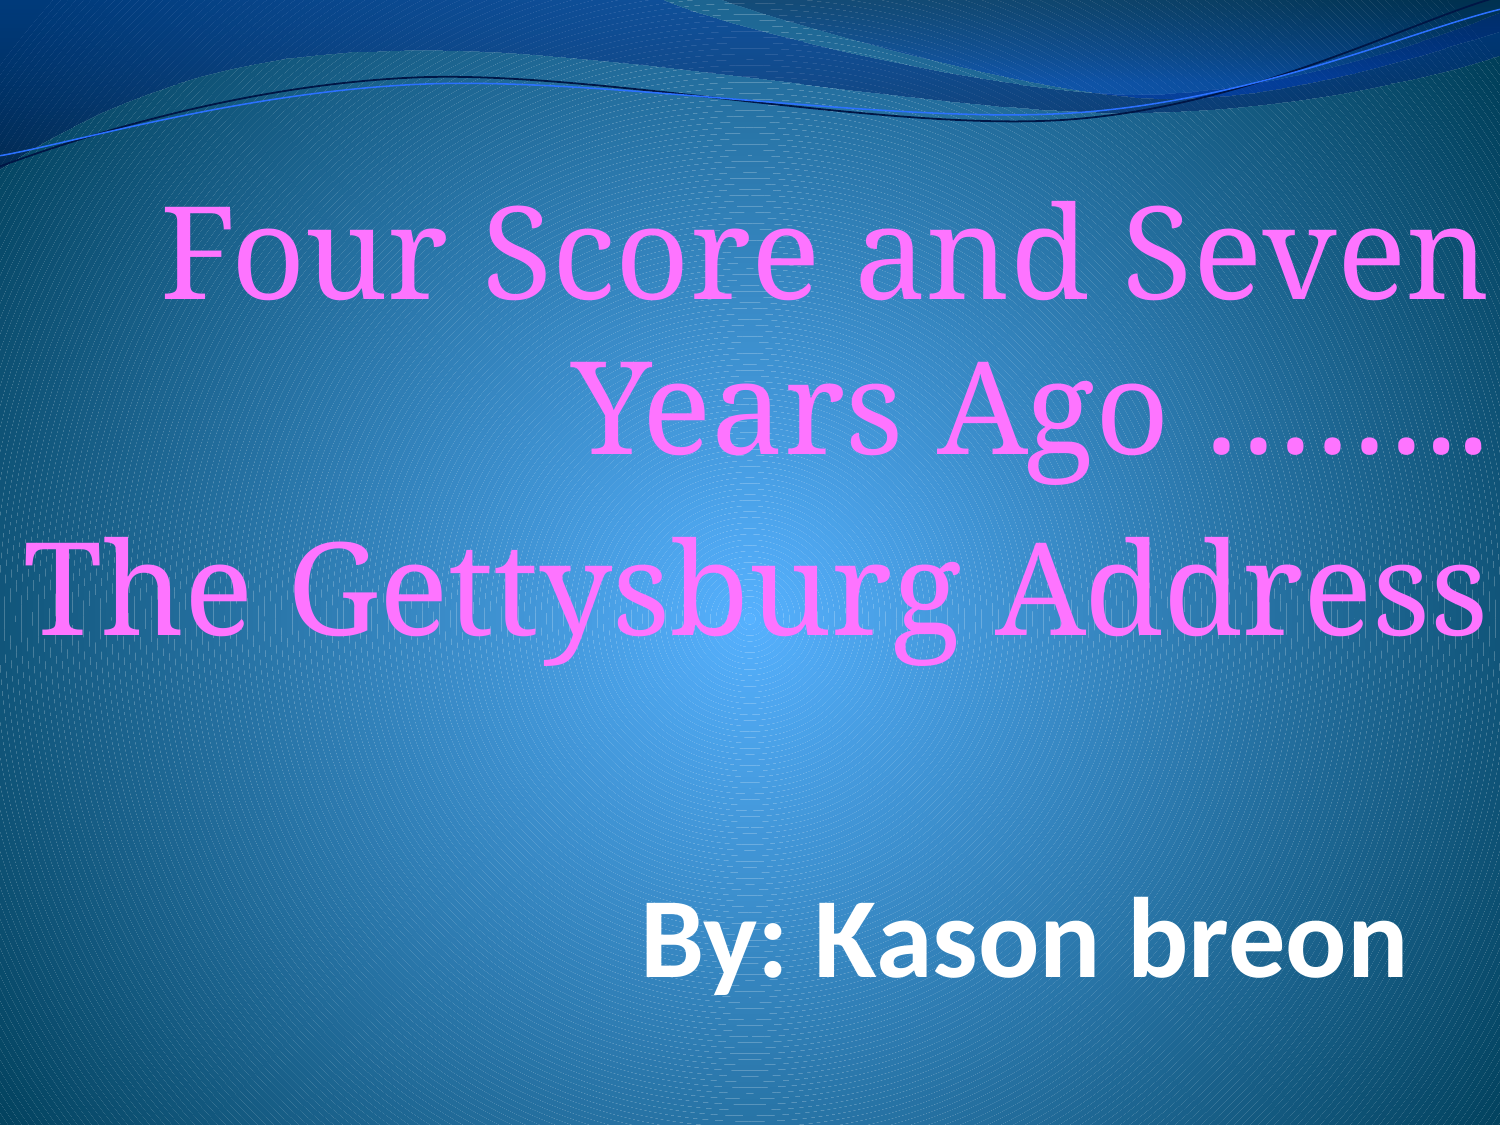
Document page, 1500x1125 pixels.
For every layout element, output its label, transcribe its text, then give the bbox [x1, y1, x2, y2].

title By: Kason breon [137, 862, 1413, 1000]
subtitle Four Score and Seven Years Ago …….. The Gettysburg Address [0, 162, 1500, 788]
